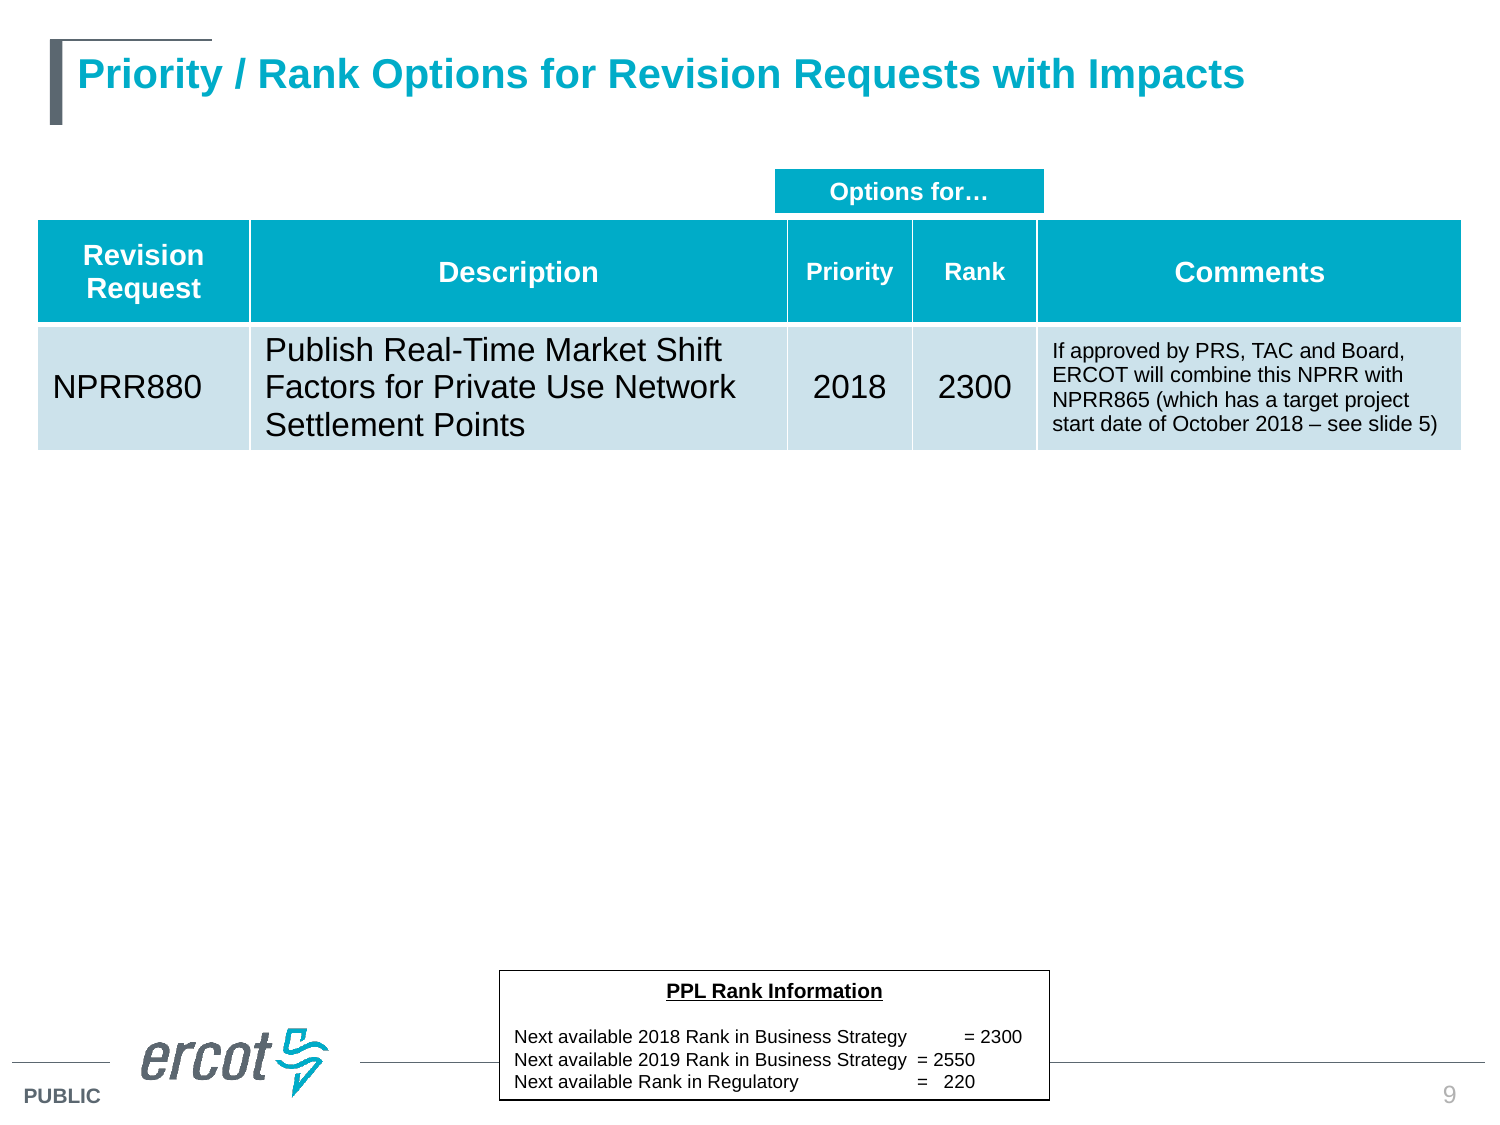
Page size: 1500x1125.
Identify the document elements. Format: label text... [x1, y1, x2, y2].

table_header Rank [913, 220, 1036, 322]
table_header Options for… [775, 169, 1044, 213]
table_cell 2300 [913, 327, 1036, 450]
table_cell Publish Real-Time Market Shift Factors for Private Use Network Settlement Points [251, 327, 787, 450]
table_cell If approved by PRS, TAC and Board, ERCOT will combine this NPRR with NPRR865 (which has a target project start date of October 2018 – see slide 5) [1038, 327, 1461, 450]
table_cell 2018 [788, 327, 912, 450]
table_header Comments [1038, 220, 1461, 322]
picture [137, 1024, 332, 1100]
table_header Description [251, 220, 787, 322]
title Priority / Rank Options for Revision Requests with Impacts [62, 39, 1338, 125]
slide_number 9 [1412, 1076, 1488, 1112]
table_header Revision Request [38, 220, 249, 322]
text_box PPL Rank Information Next available 2018 Rank in Business Strategy = 2300 Next available 2019 Rank in Business Strategy = 2550 Next available Rank in Regulatory = 220 [499, 970, 1050, 1101]
table_header Priority [788, 220, 912, 322]
table_cell NPRR880 [38, 327, 249, 450]
